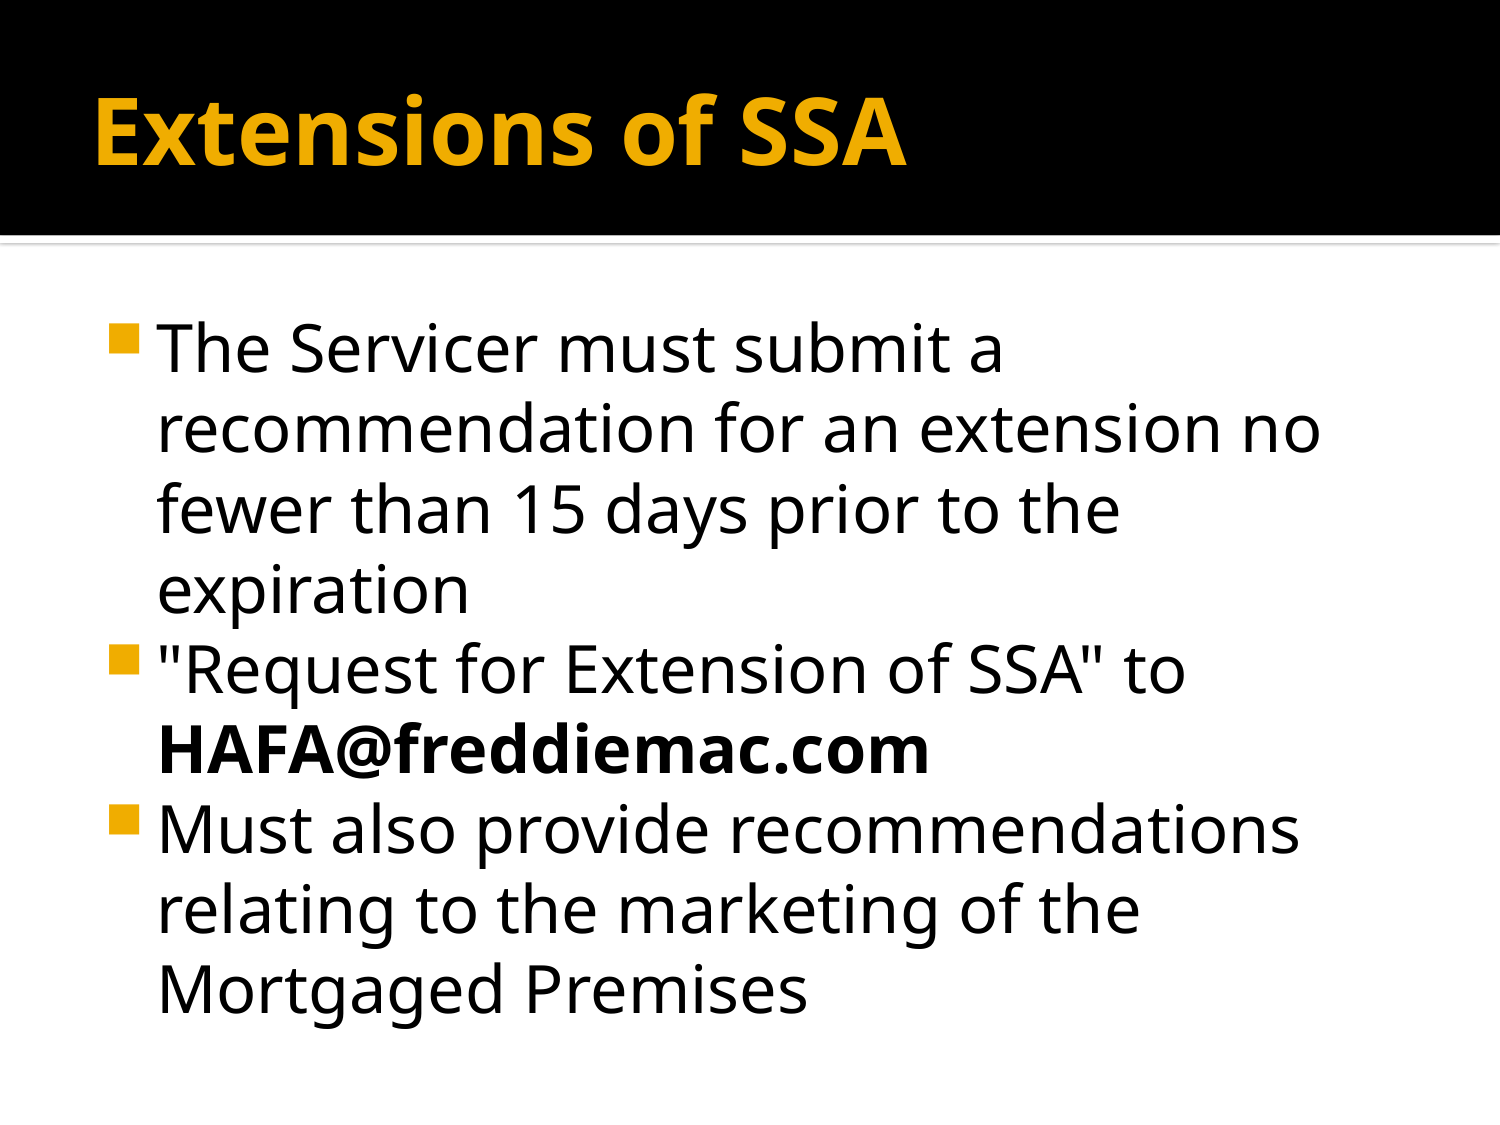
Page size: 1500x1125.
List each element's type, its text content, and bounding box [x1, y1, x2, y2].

title Extensions of SSA [75, 25, 1425, 231]
list The Servicer must submit a recommendation for an extension no fewer than 15 days prior to the expiration "Request for Extension of SSA" to HAFA@freddiemac.com Must also provide recommendations relating to the marketing of the Mortgaged Premises [75, 291, 1425, 1050]
